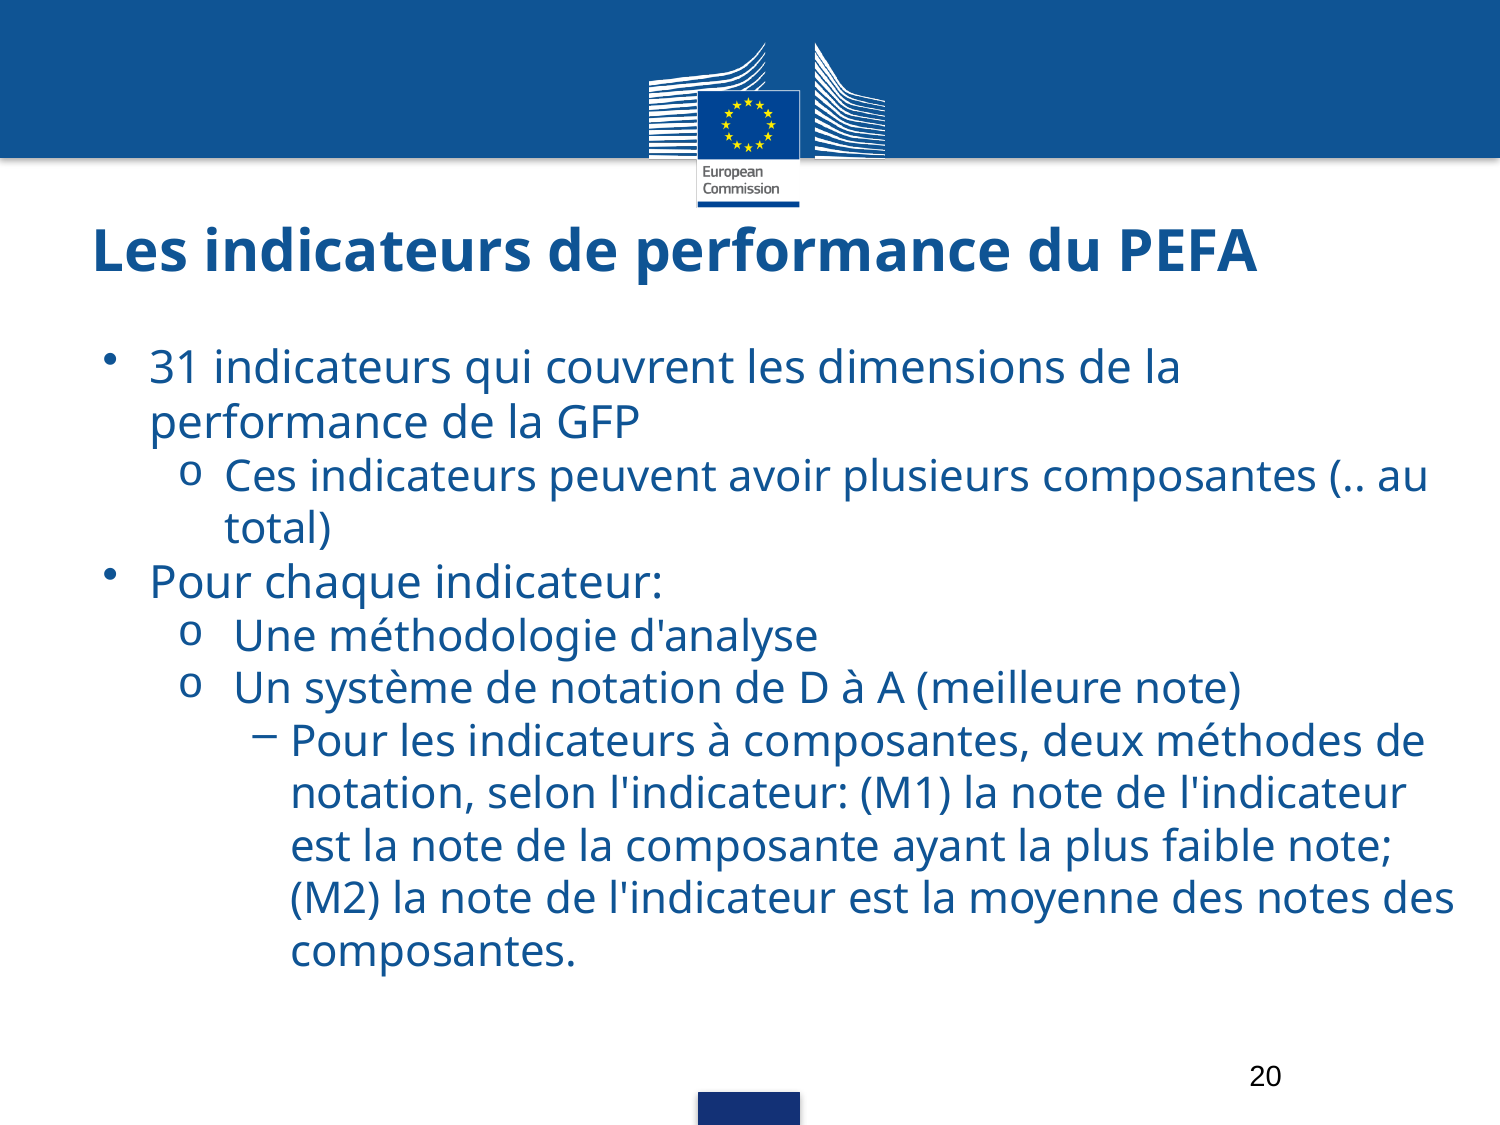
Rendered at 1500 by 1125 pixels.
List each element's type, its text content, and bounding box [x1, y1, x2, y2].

title Les indicateurs de performance du PEFA [17, 219, 1500, 348]
list 31 indicateurs qui couvrent les dimensions de la performance de la GFP Ces indicateurs peuvent avoir plusieurs composantes (.. au total) Pour chaque indicateur: Une méthodologie d'analyse Un système de notation de D à A (meilleure note) Pour les indicateurs à composantes, deux méthodes de notation, selon l'indicateur: (M1) la note de l'indicateur est la note de la composante ayant la plus faible note; (M2) la note de l'indicateur est la moyenne des notes des composantes. [12, 329, 1478, 1098]
slide_number 20 [1234, 1024, 1425, 1101]
picture [649, 42, 885, 208]
